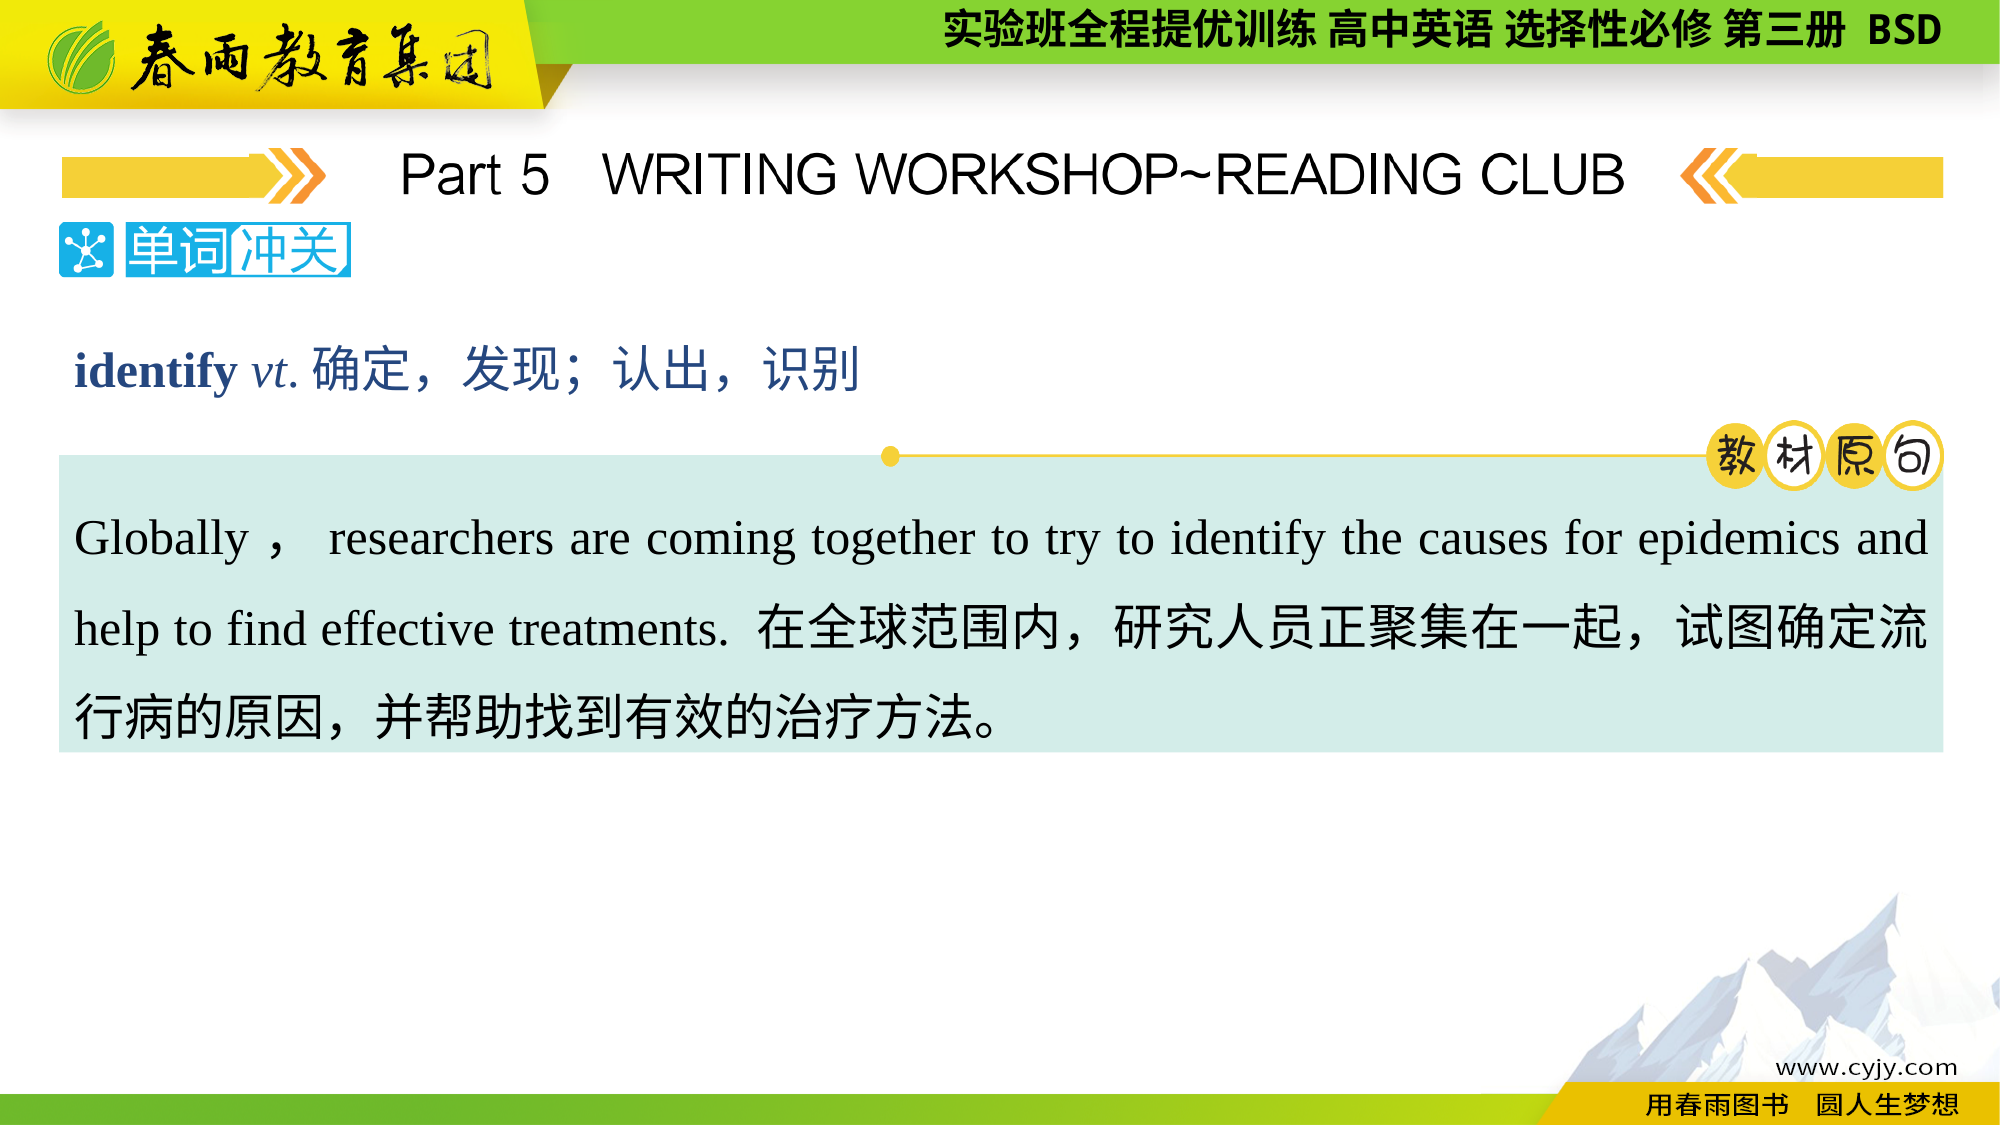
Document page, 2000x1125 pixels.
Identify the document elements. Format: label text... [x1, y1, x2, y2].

text_box Globally，researchers are coming together to try to identify the causes for epidemics and help to find effective treatments. 在全球范围内，研究人员正聚集在一起，试图确定流行病的原因，并帮助找到有效的治疗方法。 [59, 455, 1944, 753]
picture [0, 0, 2000, 1125]
list identify vt.确定，发现；认出，识别 [59, 300, 1944, 395]
